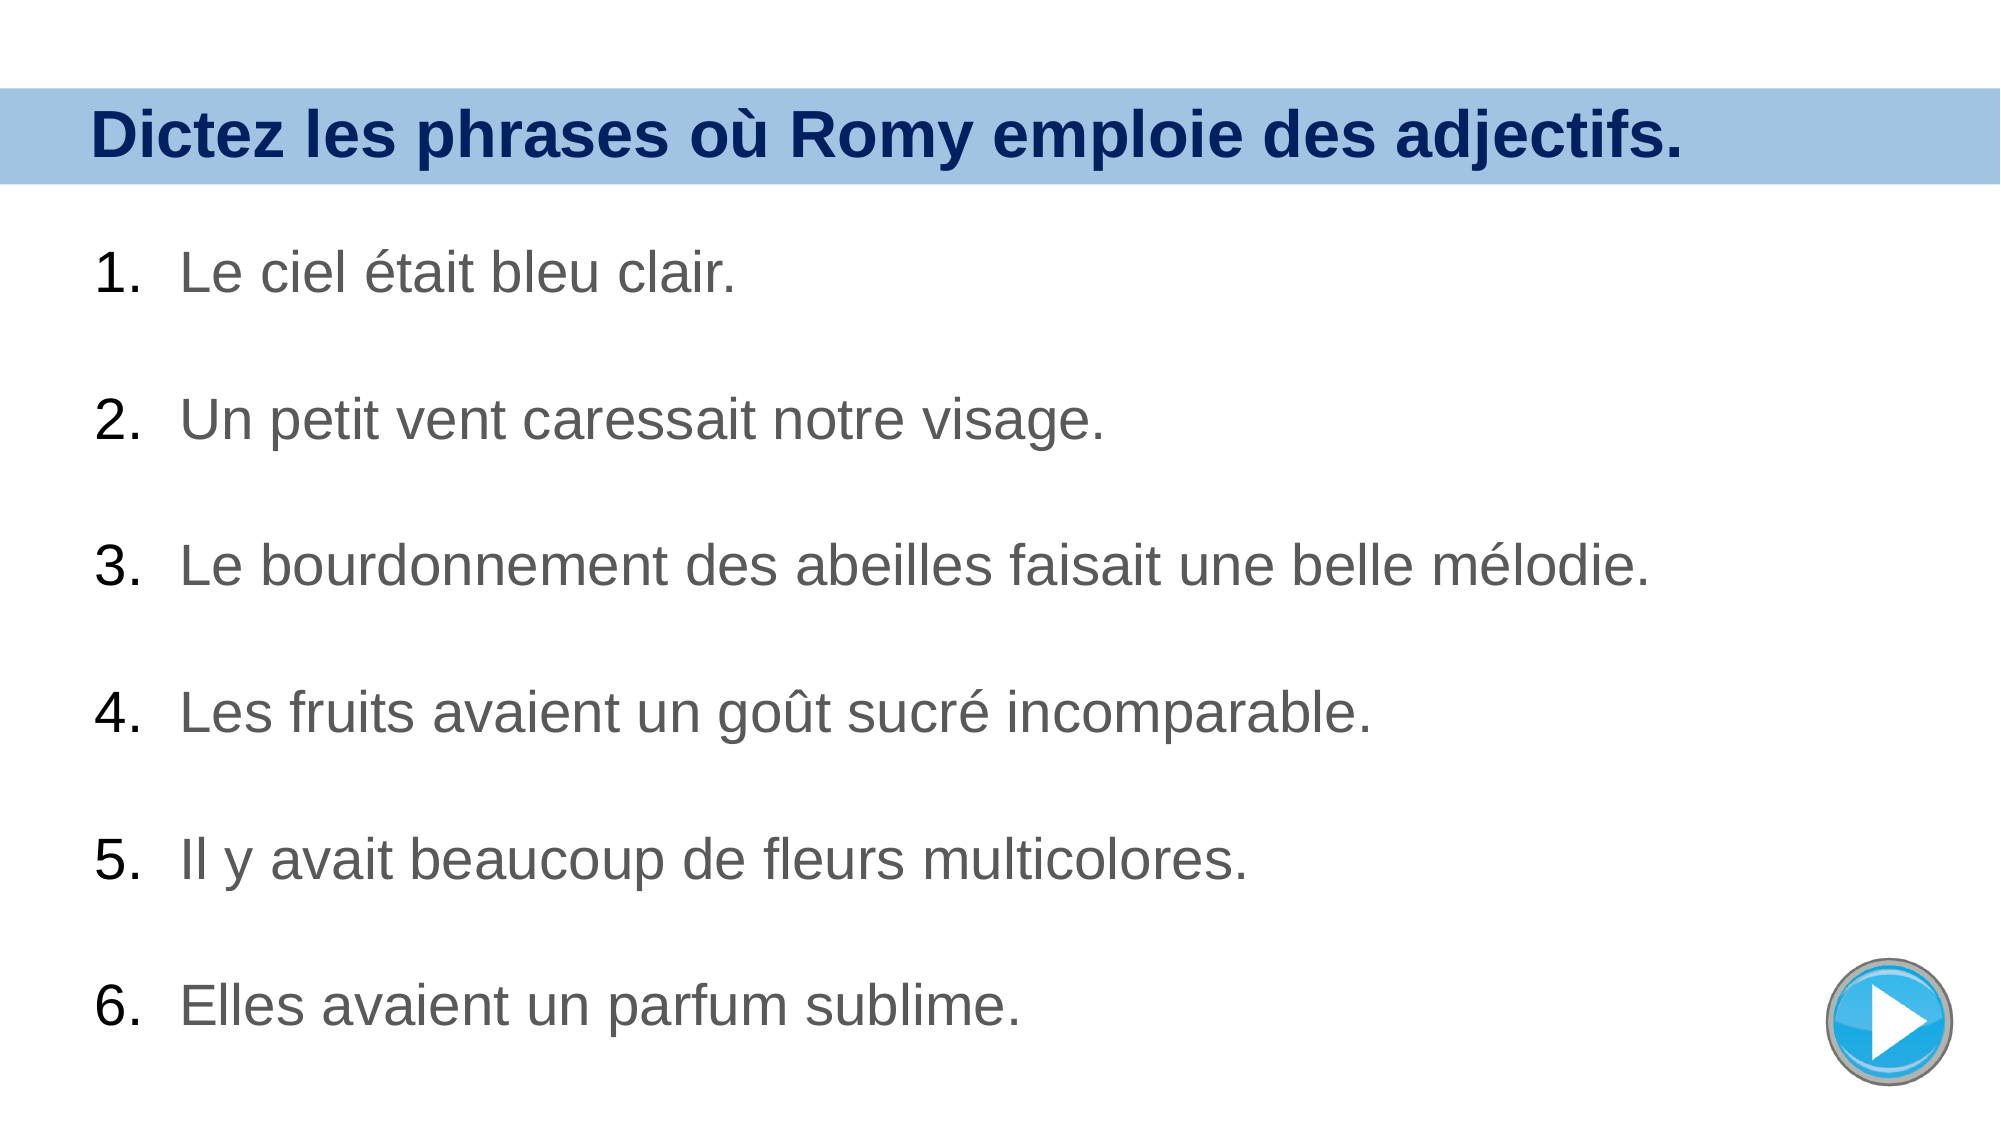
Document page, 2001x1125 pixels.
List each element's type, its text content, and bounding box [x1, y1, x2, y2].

text_box Le ciel était bleu clair. Un petit vent caressait notre visage. Le bourdonnement des abeilles faisait une belle mélodie. Les fruits avaient un goût sucré incomparable. Il y avait beaucoup de fleurs multicolores. Elles avaient un parfum sublime. [70, 185, 1811, 1053]
list Dictez les phrases où Romy emploie des adjectifs. [0, 88, 2000, 185]
picture [1824, 957, 1954, 1087]
